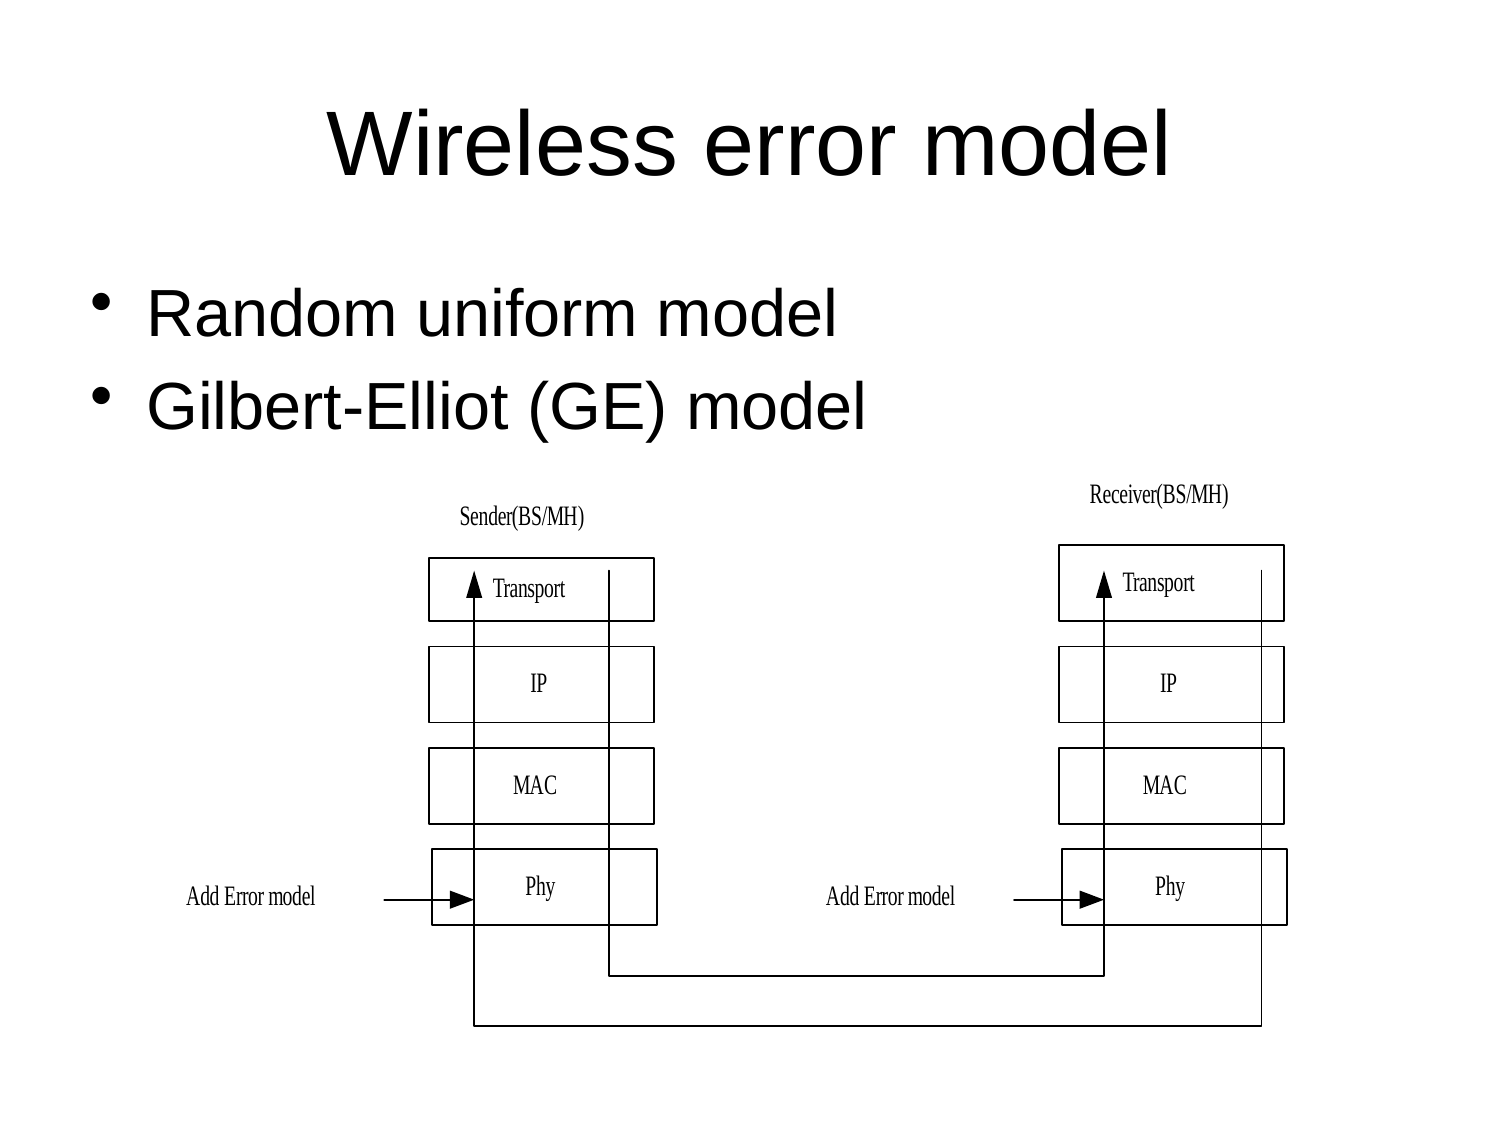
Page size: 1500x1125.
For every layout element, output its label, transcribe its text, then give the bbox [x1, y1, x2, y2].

list Random uniform model Gilbert-Elliot (GE) model [74, 262, 1426, 374]
title Wireless error model [74, 44, 1426, 233]
list Random uniform model Gilbert-Elliot (GE) model [74, 375, 1426, 1006]
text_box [149, 462, 1376, 1040]
